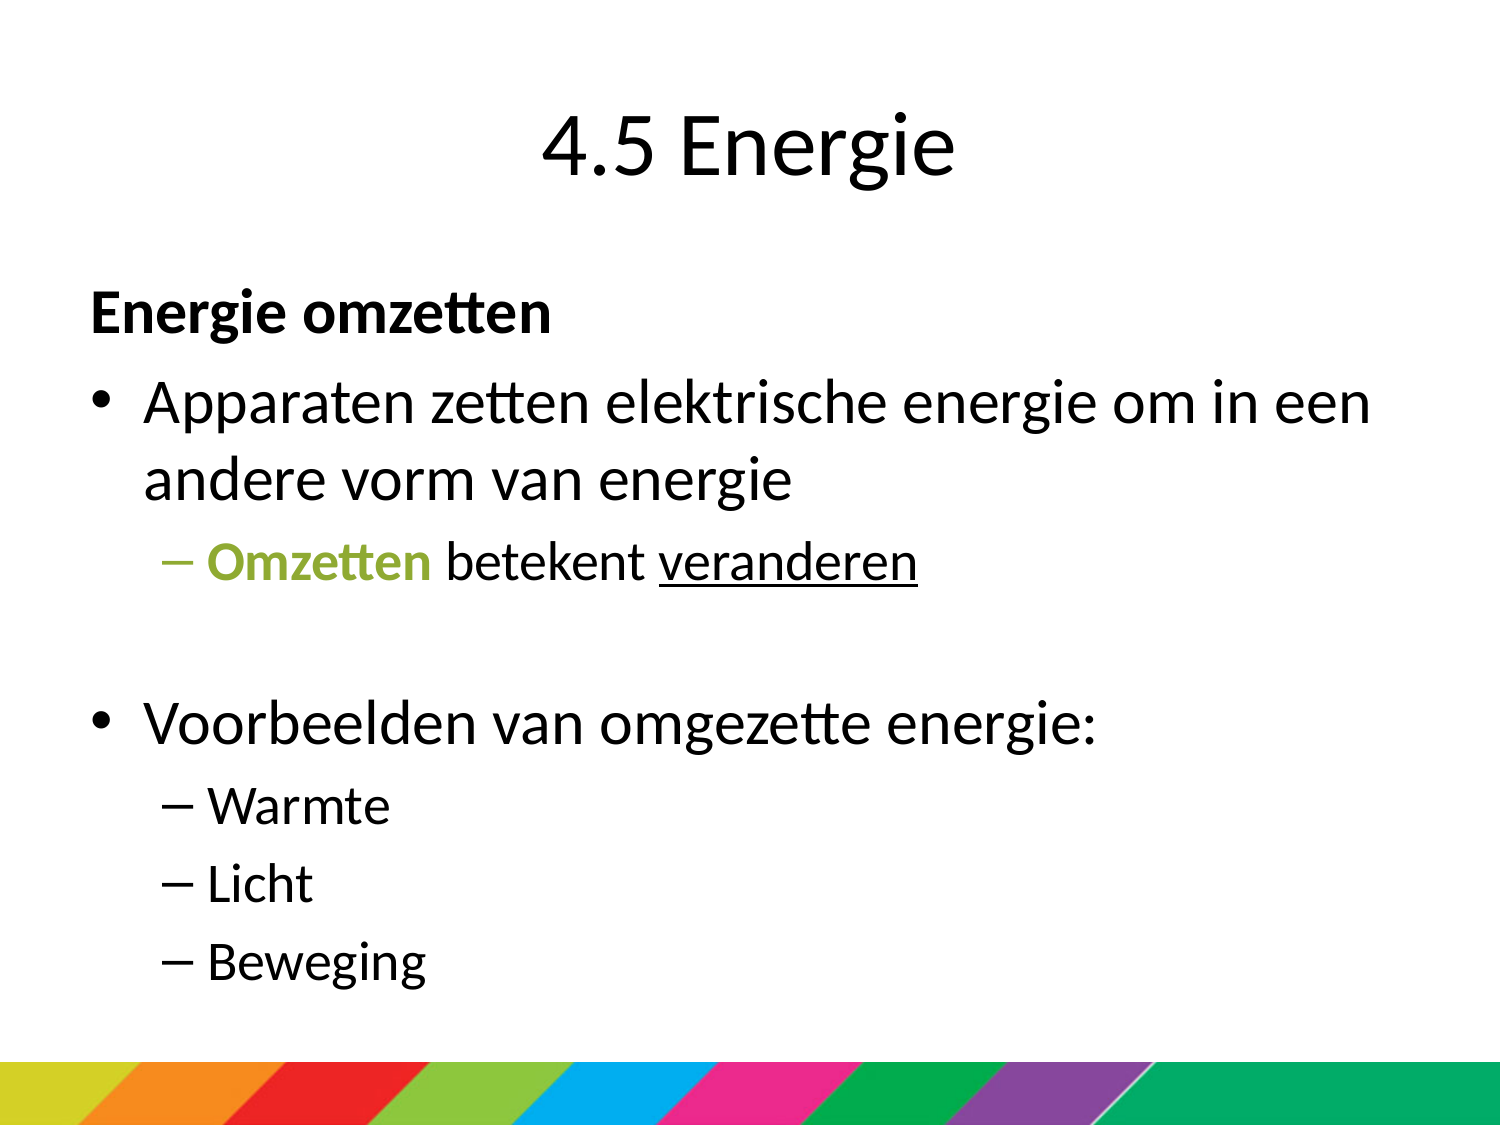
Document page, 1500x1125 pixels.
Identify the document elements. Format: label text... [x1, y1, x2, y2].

picture [0, 1062, 574, 1125]
list Energie omzetten Apparaten zetten elektrische energie om in een andere vorm van energie Omzetten betekent veranderen Voorbeelden van omgezette energie: Warmte Licht Beweging [75, 262, 1425, 1005]
title 4.5 Energie [75, 45, 1425, 233]
picture [656, 1062, 1500, 1125]
